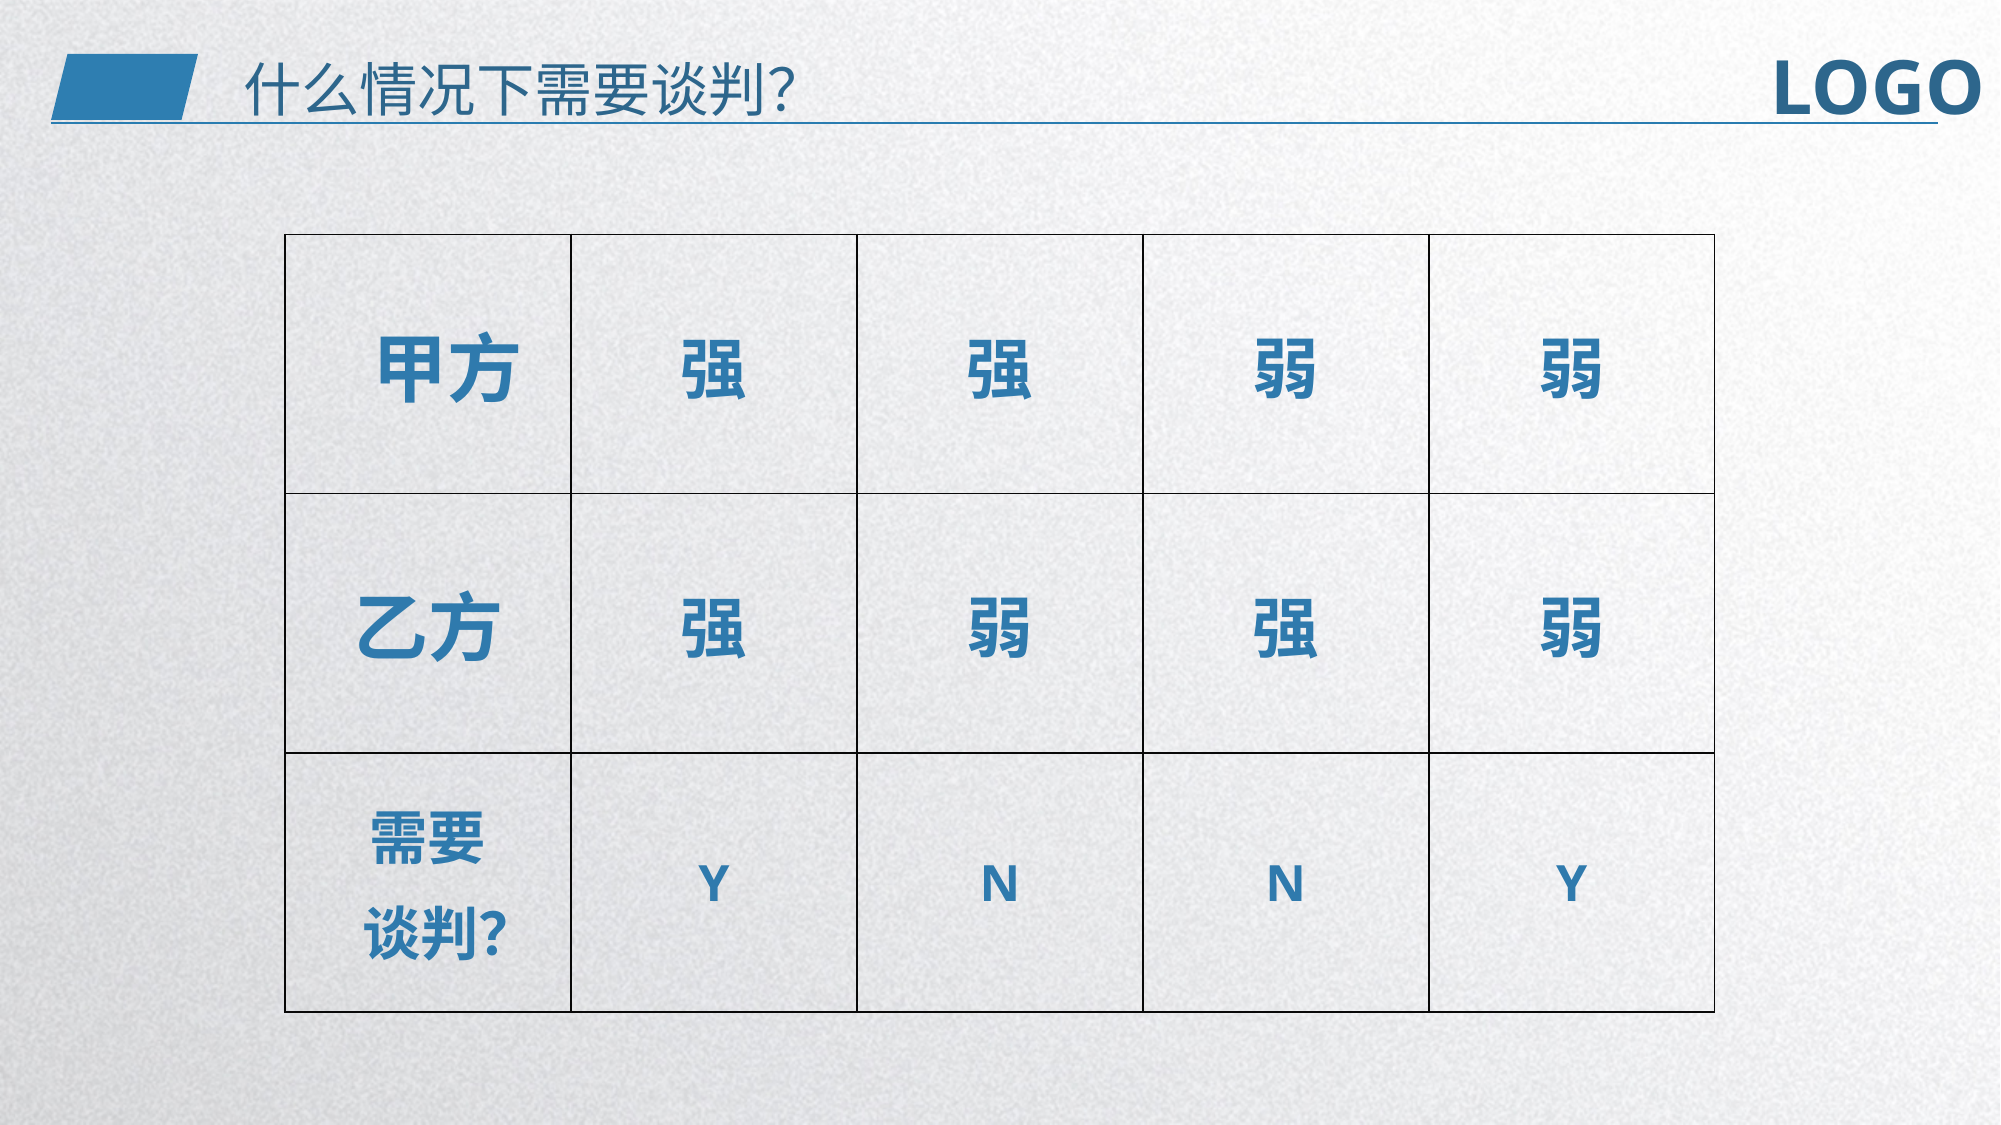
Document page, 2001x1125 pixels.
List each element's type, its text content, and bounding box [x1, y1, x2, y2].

table_cell 需要 谈判？ [286, 754, 570, 1011]
table_cell 乙方 [286, 494, 570, 752]
table_header 弱 [1430, 235, 1714, 493]
table_header 强 [858, 235, 1142, 493]
table_cell Y [572, 754, 856, 1011]
table_cell 强 [1144, 494, 1428, 752]
table_cell N [1144, 754, 1428, 1011]
table_cell 弱 [1430, 494, 1714, 752]
table_cell 弱 [858, 494, 1142, 752]
table_cell Y [1430, 754, 1714, 1011]
table_cell 强 [572, 494, 856, 752]
text_box 什么情况下需要谈判？ [228, 45, 841, 131]
table_header 弱 [1144, 235, 1428, 493]
table_header 甲方 [286, 235, 570, 493]
table_header 强 [572, 235, 856, 493]
table_cell N [858, 754, 1142, 1011]
picture [0, 0, 2000, 1125]
